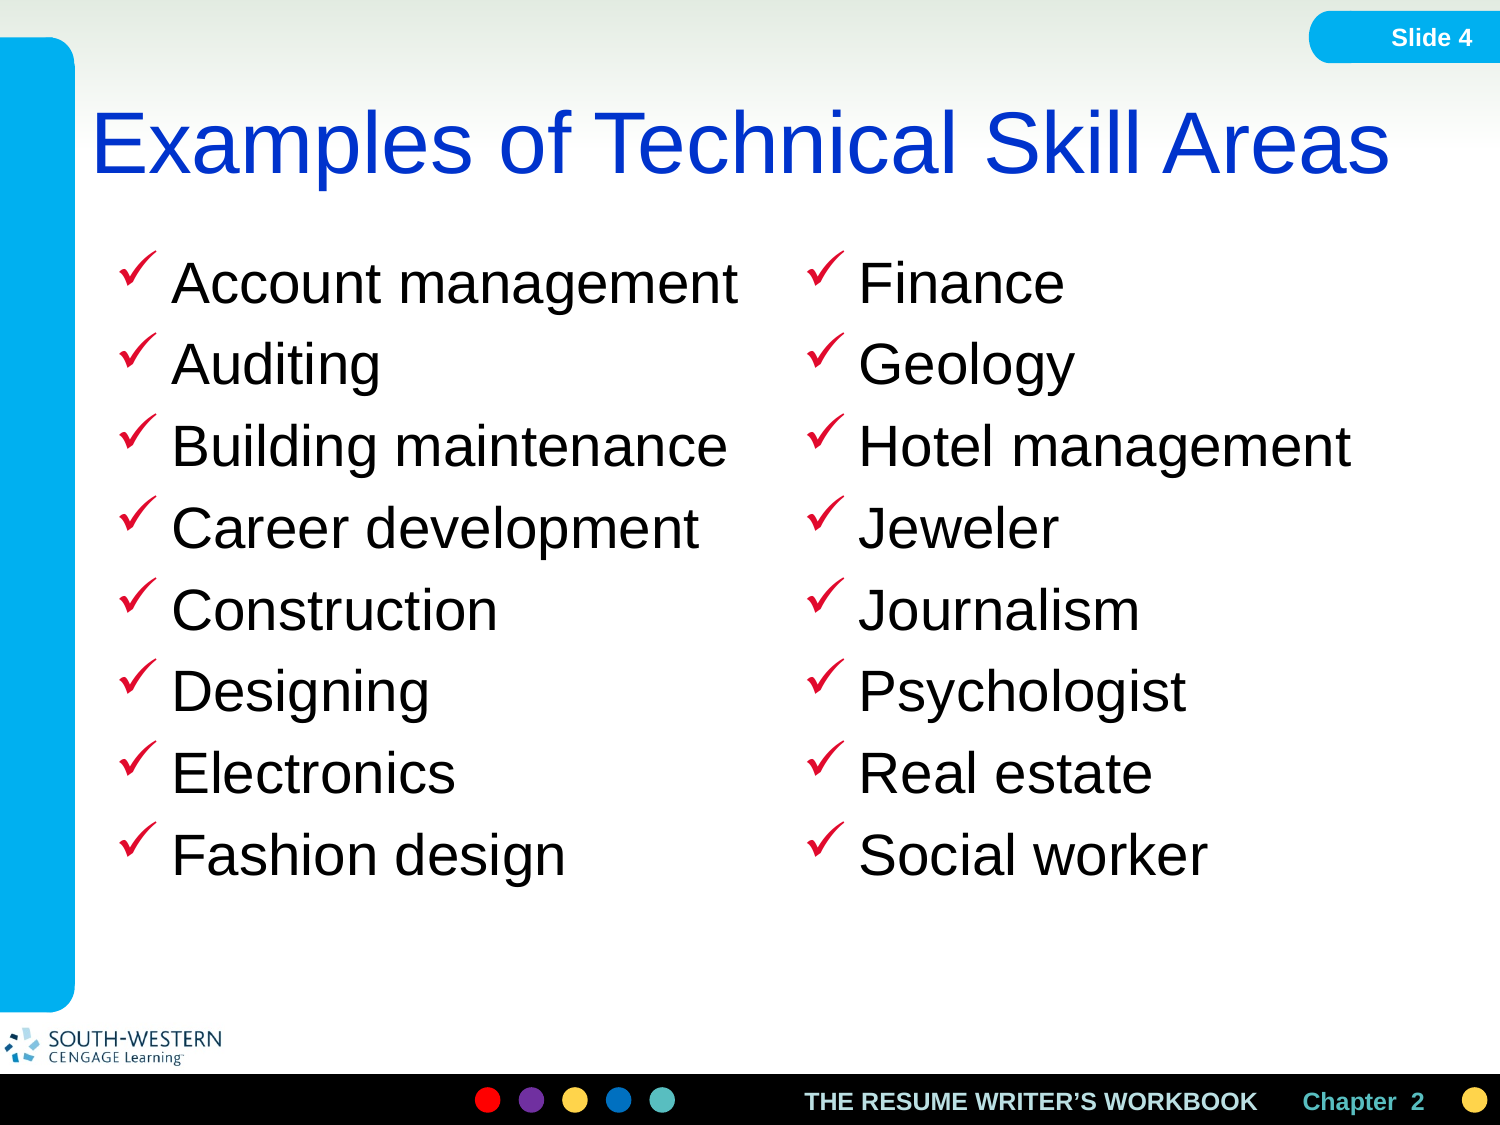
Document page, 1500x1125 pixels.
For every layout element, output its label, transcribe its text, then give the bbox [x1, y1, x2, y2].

list Finance Geology Hotel management Jeweler Journalism Psychologist Real estate Social worker [787, 237, 1426, 981]
footer Chapter 2 [1287, 1075, 1488, 1125]
title Examples of Technical Skill Areas [74, 44, 1426, 233]
slide_number Slide 4 [1312, 13, 1488, 93]
picture [0, 1022, 225, 1073]
list Account management Auditing Building maintenance Career development Construction Designing Electronics Fashion design [99, 237, 763, 981]
